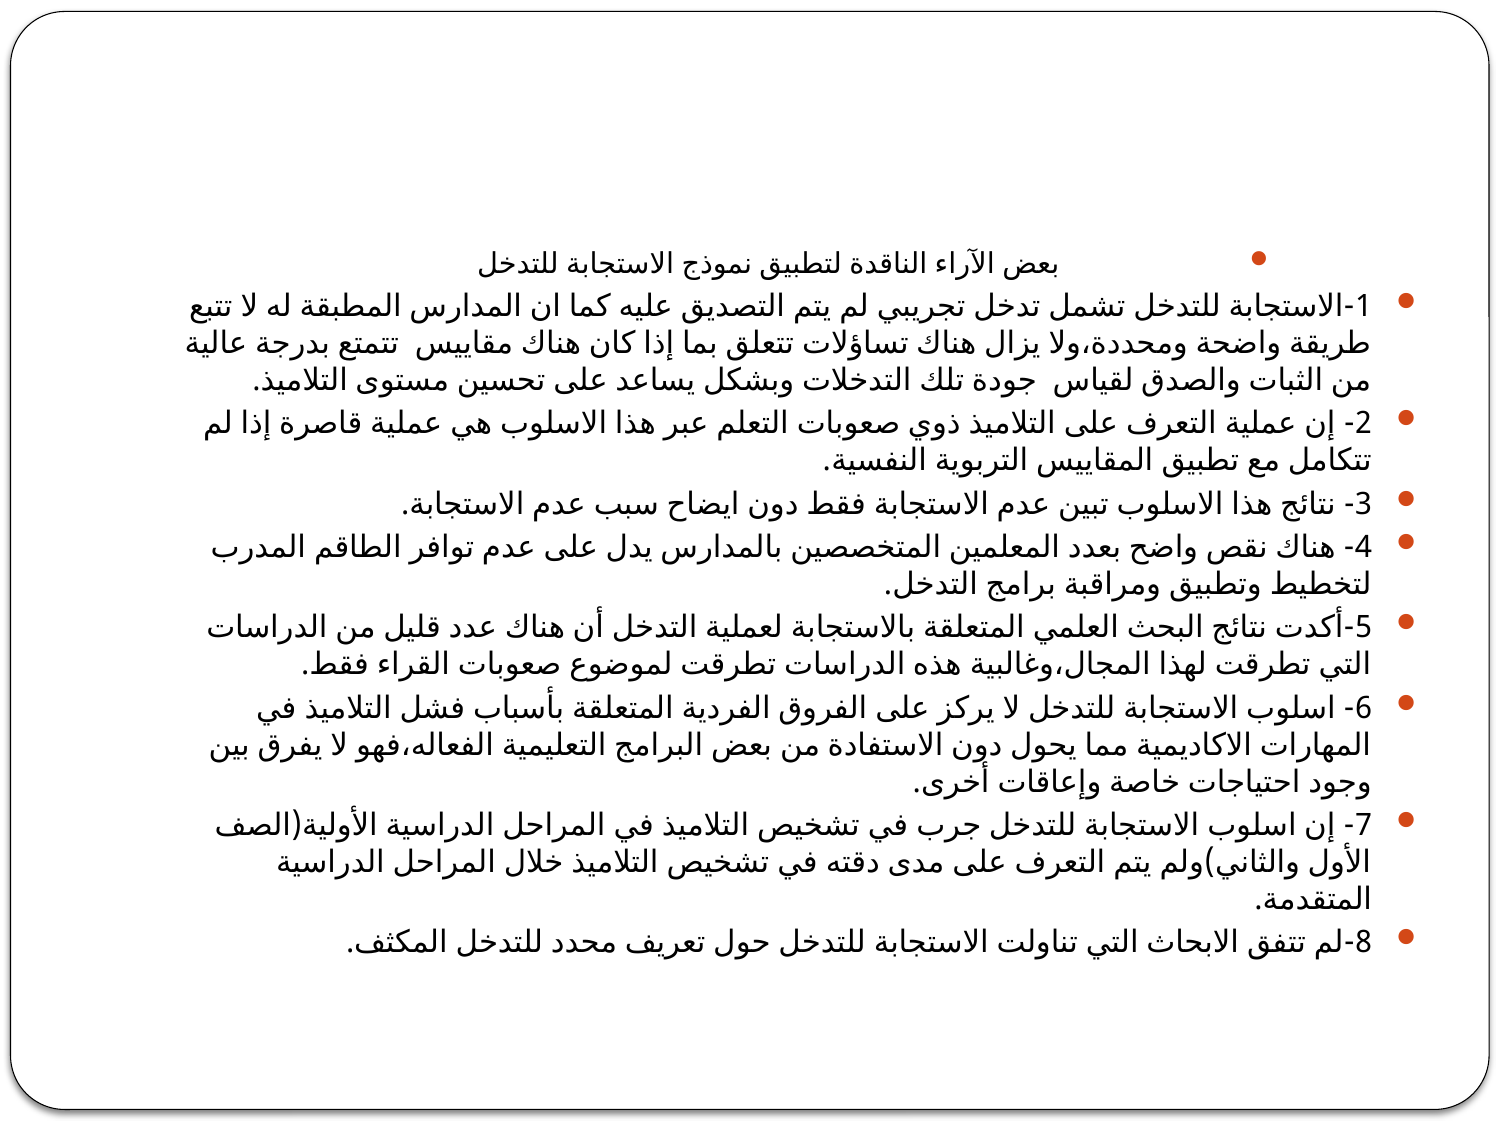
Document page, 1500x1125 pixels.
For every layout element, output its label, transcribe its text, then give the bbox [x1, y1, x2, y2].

list بعض الآراء الناقدة لتطبيق نموذج الاستجابة للتدخل 1-الاستجابة للتدخل تشمل تدخل تجريبي لم يتم التصديق عليه كما ان المدارس المطبقة له لا تتبع طريقة واضحة ومحددة،ولا يزال هناك تساؤلات تتعلق بما إذا كان هناك مقاييس تتمتع بدرجة عالية من الثبات والصدق لقياس جودة تلك التدخلات وبشكل يساعد على تحسين مستوى التلاميذ. 2- إن عملية التعرف على التلاميذ ذوي صعوبات التعلم عبر هذا الاسلوب هي عملية قاصرة إذا لم تتكامل مع تطبيق المقاييس التربوية النفسية. 3- نتائج هذا الاسلوب تبين عدم الاستجابة فقط دون ايضاح سبب عدم الاستجابة. 4- هناك نقص واضح بعدد المعلمين المتخصصين بالمدارس يدل على عدم توافر الطاقم المدرب لتخطيط وتطبيق ومراقبة برامج التدخل. 5-أكدت نتائج البحث العلمي المتعلقة بالاستجابة لعملية التدخل أن هناك عدد قليل من الدراسات التي تطرقت لهذا المجال،وغالبية هذه الدراسات تطرقت لموضوع صعوبات القراء فقط. 6- اسلوب الاستجابة للتدخل لا يركز على الفروق الفردية المتعلقة بأسباب فشل التلاميذ في المهارات الاكاديمية مما يحول دون الاستفادة من بعض البرامج التعليمية الفعاله،فهو لا يفرق بين وجود احتياجات خاصة وإعاقات أخرى. 7- إن اسلوب الاستجابة للتدخل جرب في تشخيص التلاميذ في المراحل الدراسية الأولية(الصف الأول والثاني)ولم يتم التعرف على مدى دقته في تشخيص التلاميذ خلال المراحل الدراسية المتقدمة. 8-لم تتفق الابحاث التي تناولت الاستجابة للتدخل حول تعريف محدد للتدخل المكثف. [150, 237, 1425, 988]
